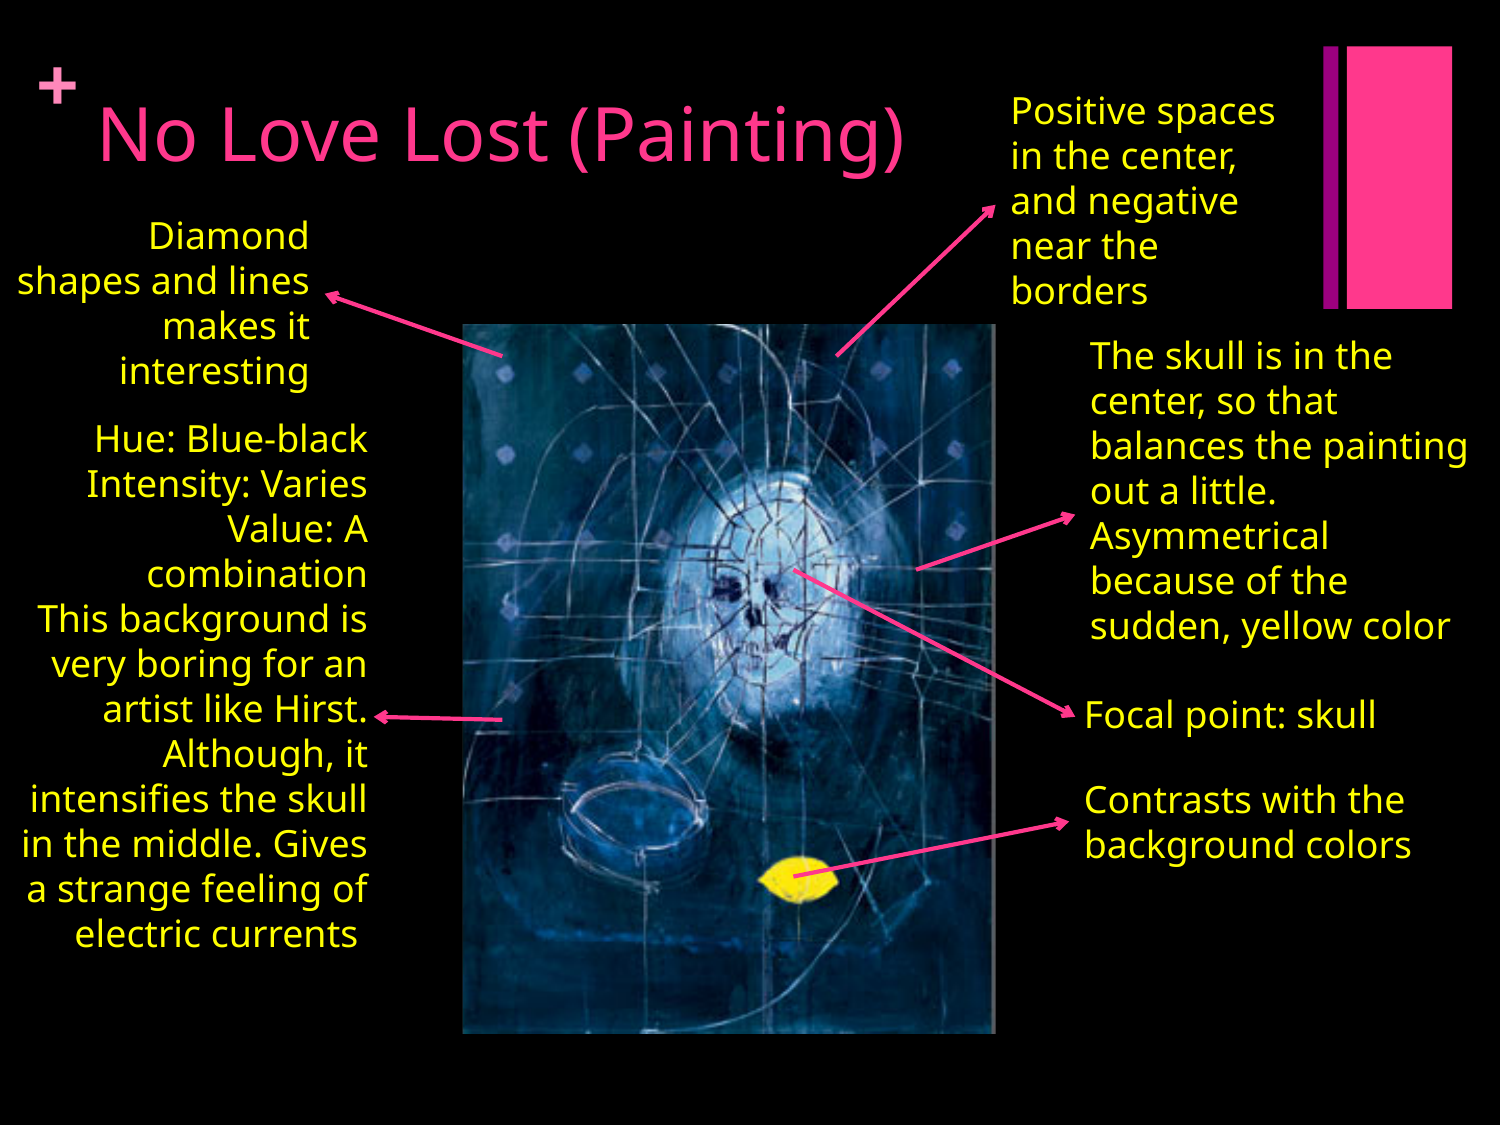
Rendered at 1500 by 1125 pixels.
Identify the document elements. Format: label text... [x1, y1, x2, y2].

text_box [915, 514, 1076, 568]
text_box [324, 293, 503, 357]
text_box Hue: Blue-black Intensity: Varies Value: A combination This background is very boring for an artist like Hirst. Although, it intensifies the skull in the middle. Gives a strange feeling of electric currents [0, 407, 383, 963]
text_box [373, 716, 503, 721]
text_box Diamond shapes and lines makes it interesting [0, 204, 325, 400]
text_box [792, 569, 1076, 718]
text_box Contrasts with the background colors [1069, 768, 1488, 874]
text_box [835, 204, 997, 357]
text_box Focal point: skull [1069, 683, 1494, 744]
title No Love Lost (Painting) [81, 79, 995, 263]
text_box The skull is in the center, so that balances the painting out a little. Asymmetrical because of the sudden, yellow color [1075, 324, 1500, 655]
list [462, 324, 997, 1034]
text_box Positive spaces in the center, and negative near the borders [995, 79, 1322, 320]
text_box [792, 820, 1070, 878]
